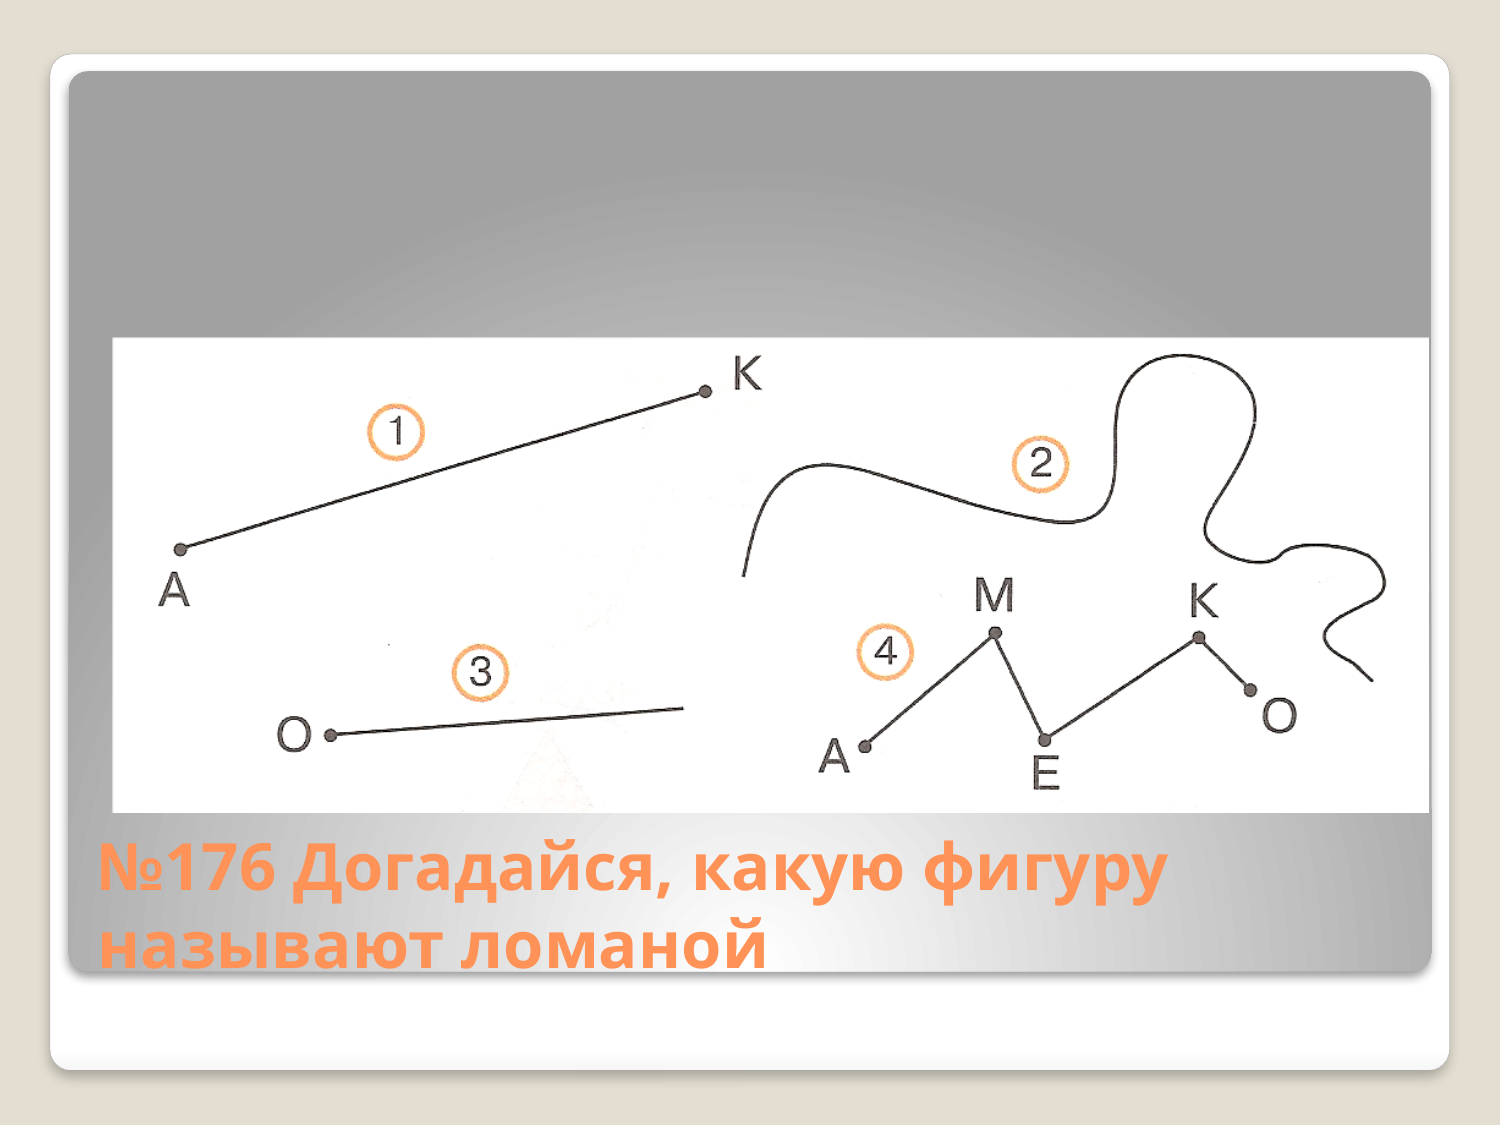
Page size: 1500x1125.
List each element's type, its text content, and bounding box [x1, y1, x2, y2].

picture [112, 337, 1429, 813]
title №176 Догадайся, какую фигуру называют ломаной [82, 817, 1425, 990]
